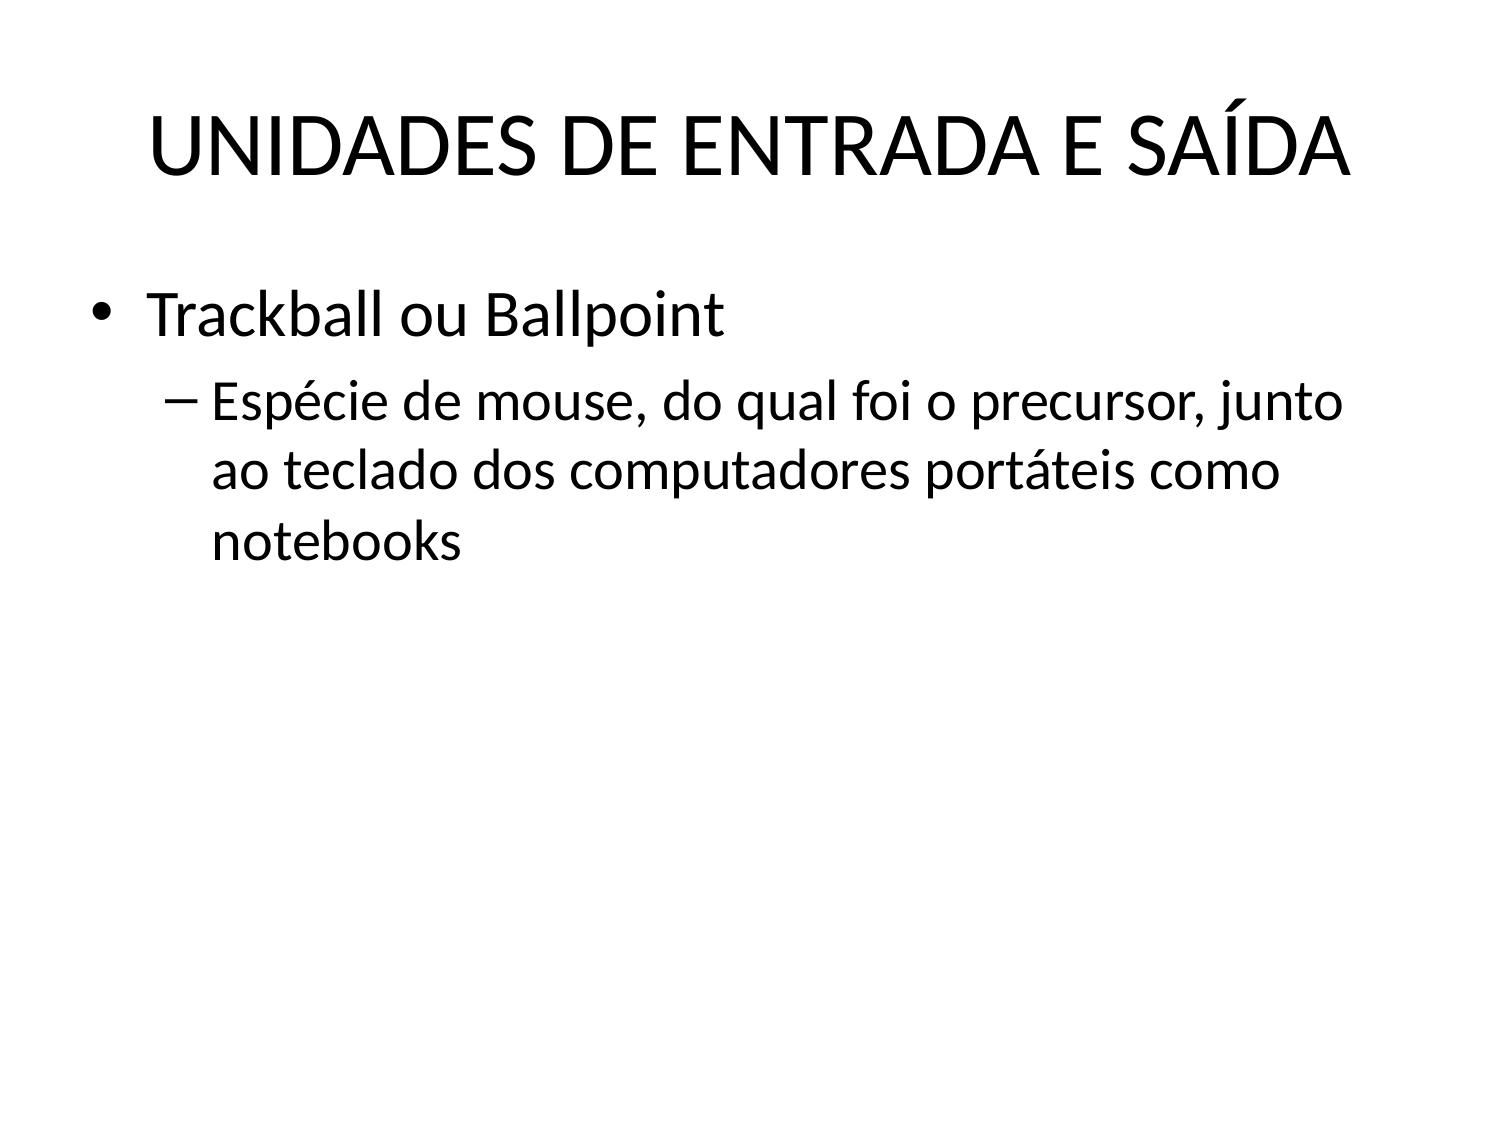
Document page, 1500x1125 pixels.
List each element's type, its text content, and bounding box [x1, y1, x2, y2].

list Trackball ou Ballpoint Espécie de mouse, do qual foi o precursor, junto ao teclado dos computadores portáteis como notebooks [75, 262, 1425, 1005]
title UNIDADES DE ENTRADA E SAÍDA [75, 45, 1425, 233]
